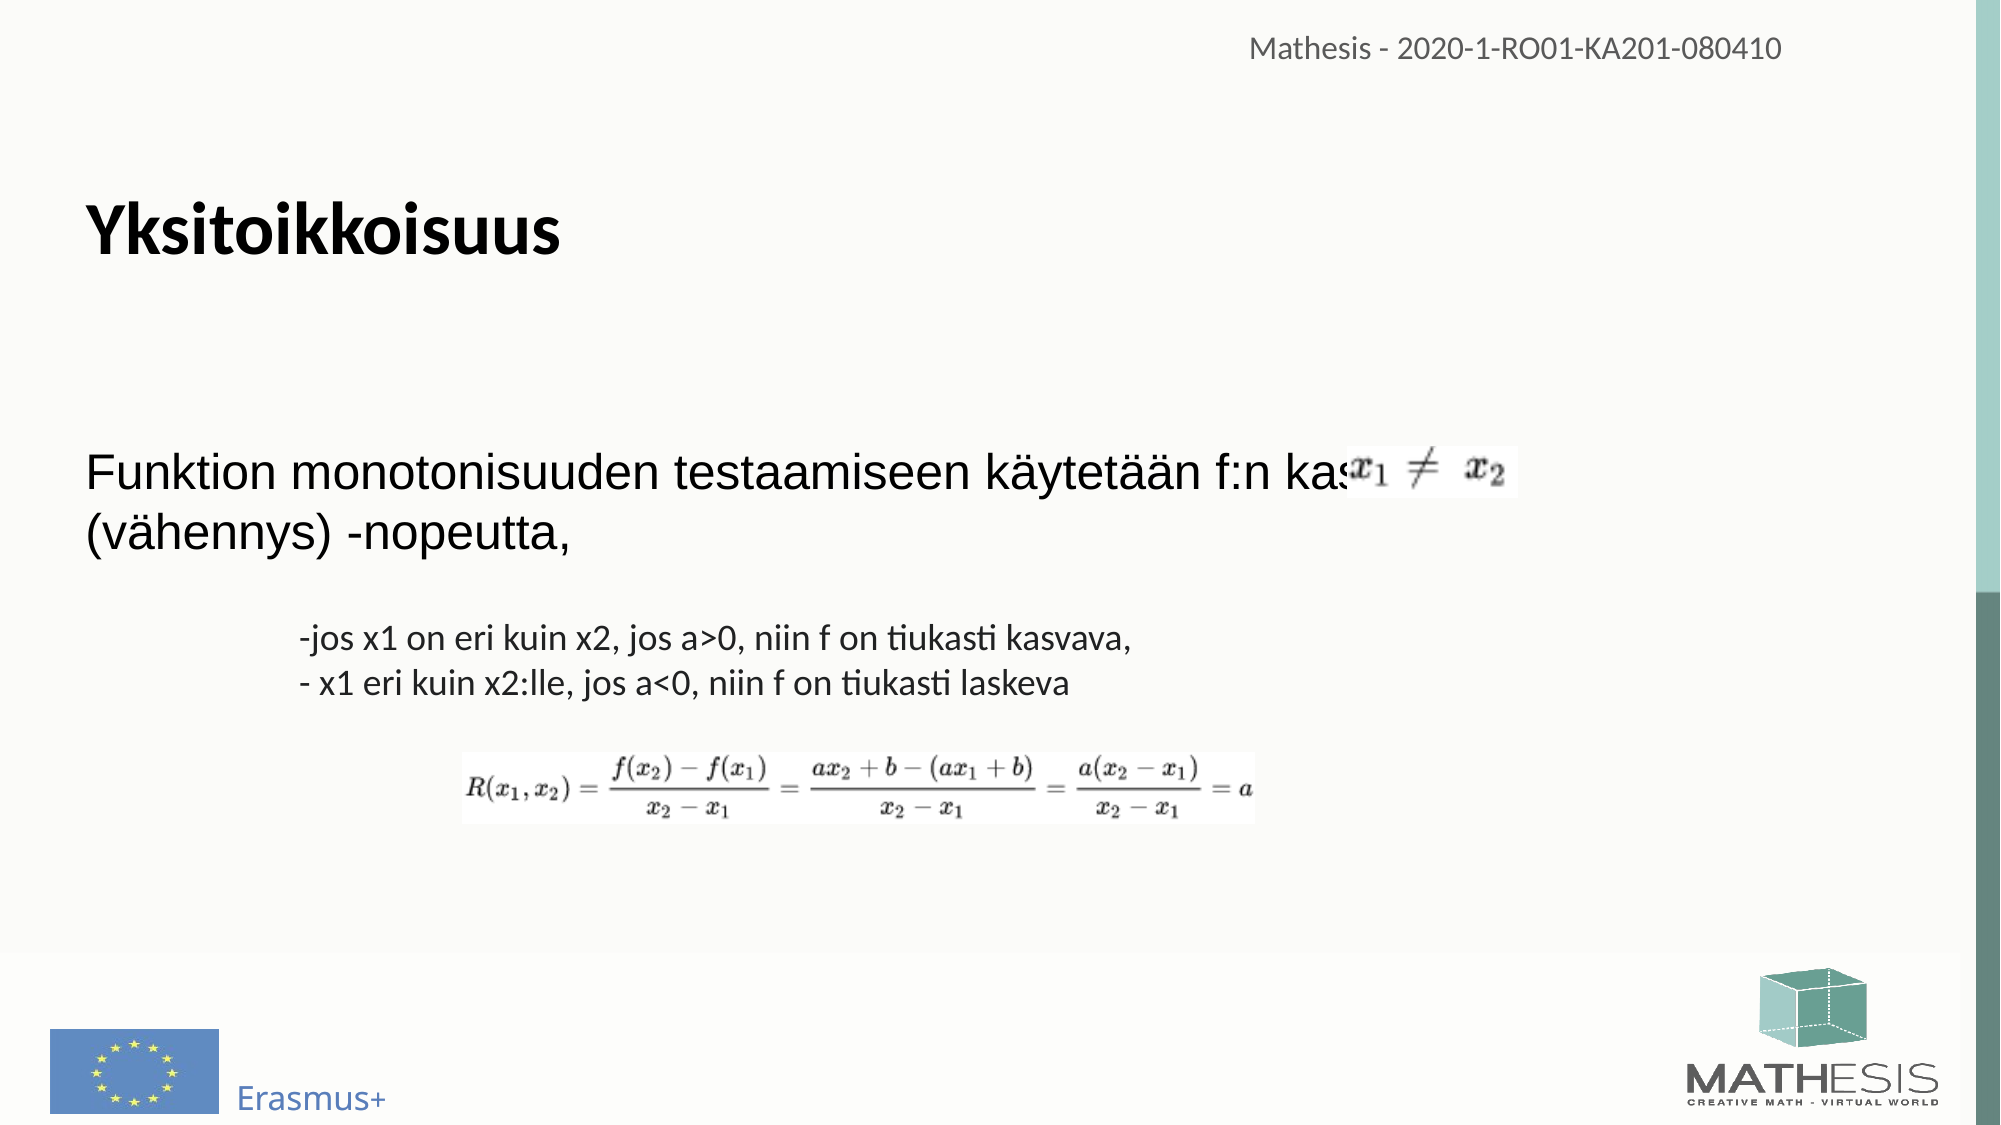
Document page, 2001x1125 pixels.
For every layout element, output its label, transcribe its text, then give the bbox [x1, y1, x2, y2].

title Yksitoikkoisuus [71, 172, 1772, 414]
text_box Δ>0 [1976, 0, 2000, 1125]
text_box Δ>0 [50, 1029, 219, 1114]
picture [462, 751, 1255, 825]
subtitle Funktion monotonisuuden testaamiseen käytetään f:n kasvu- (vähennys) -nopeutta, [70, 432, 1471, 721]
picture [1347, 446, 1518, 498]
text_box Δ>0 [1664, 928, 1961, 1125]
text_box -jos x1 on eri kuin x2, jos a>0, niin f on tiukasti kasvava, - x1 eri kuin x2:lle, jos a<0, niin f on tiukasti laskeva [284, 605, 1518, 711]
